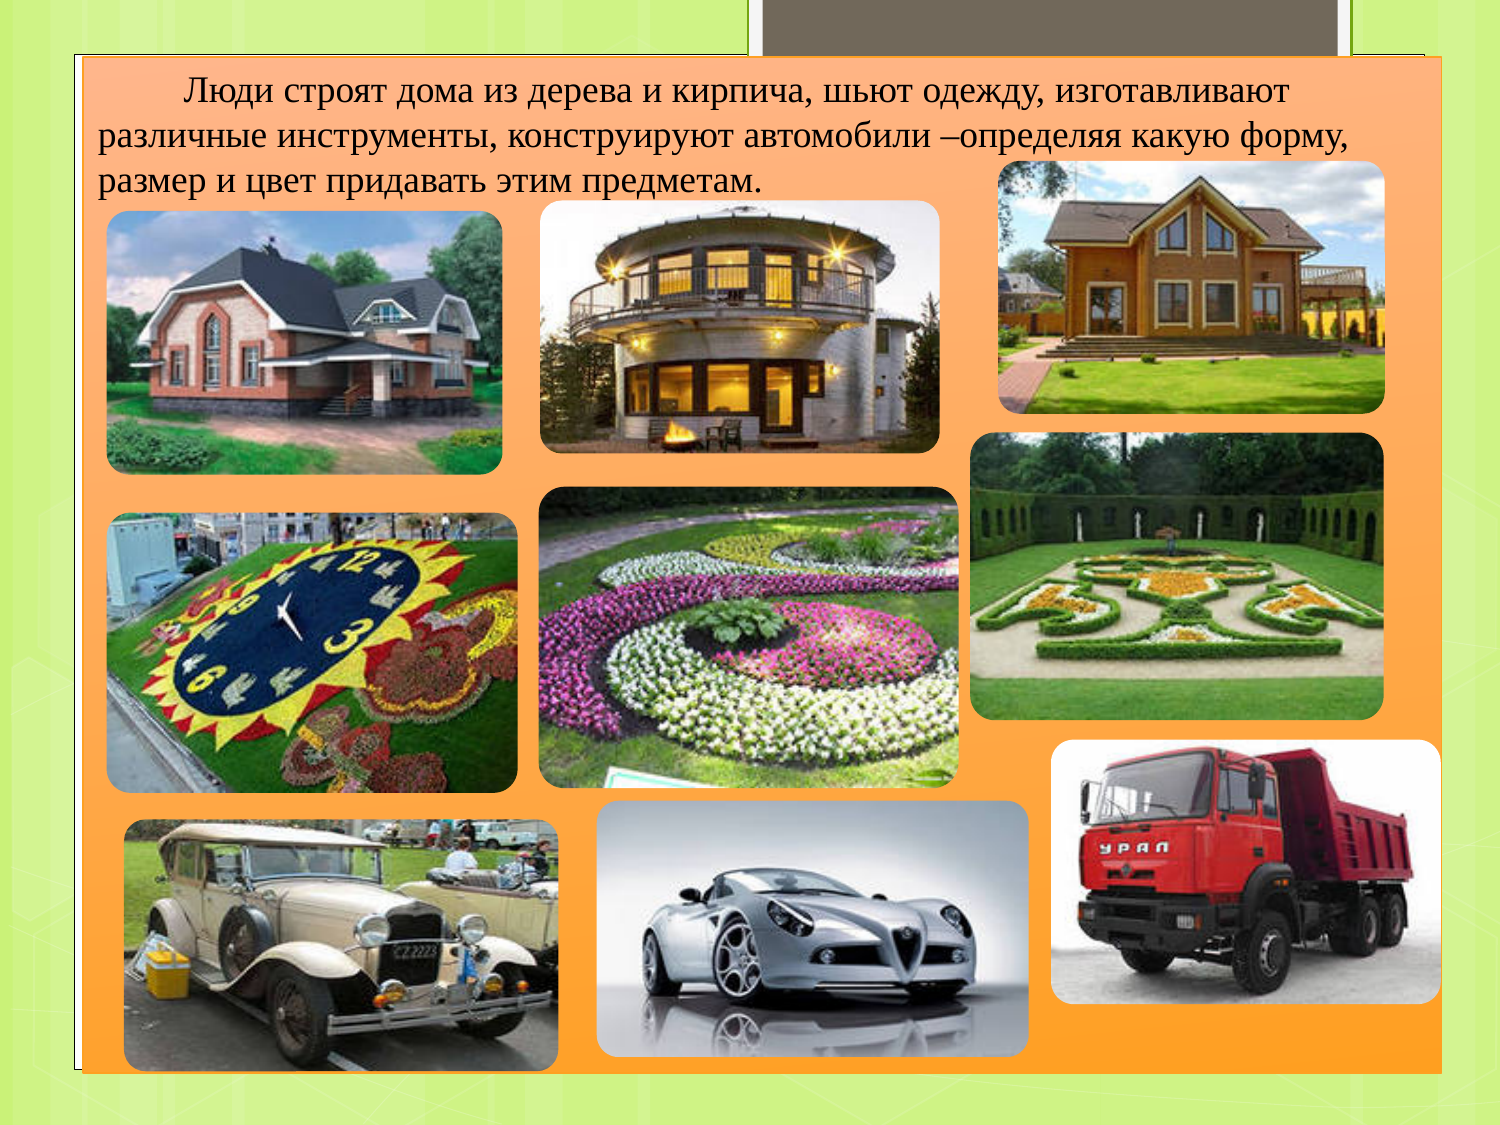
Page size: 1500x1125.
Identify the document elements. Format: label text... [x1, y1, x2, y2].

picture [997, 160, 1385, 415]
picture [1050, 739, 1442, 1005]
picture [123, 819, 559, 1072]
picture [106, 210, 503, 475]
title Люди строят дома из дерева и кирпича, шьют одежду, изготавливают различные инструменты, конструируют автомобили –определяя какую форму, размер и цвет придавать этим предметам. [82, 56, 1442, 1074]
picture [539, 200, 940, 454]
picture [106, 512, 518, 794]
picture [538, 486, 959, 789]
picture [969, 432, 1384, 721]
picture [596, 800, 1029, 1058]
